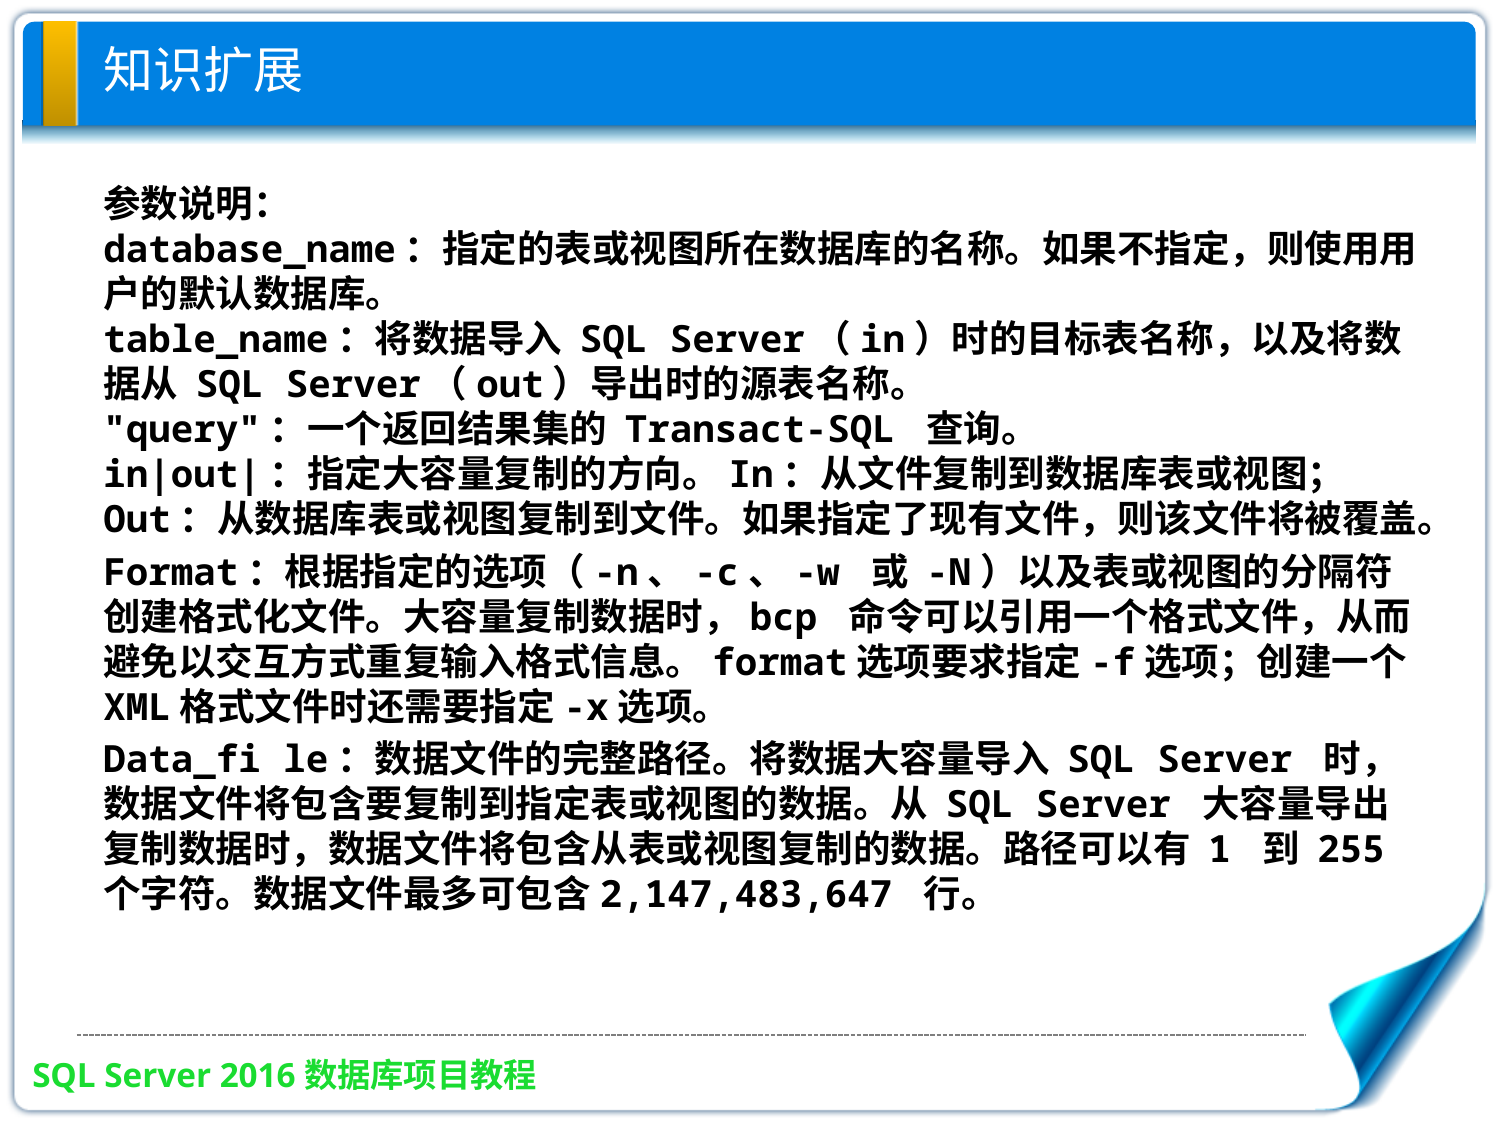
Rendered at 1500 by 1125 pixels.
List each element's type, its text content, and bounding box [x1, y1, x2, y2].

list 参数说明： database_name：指定的表或视图所在数据库的名称。如果不指定，则使用用户的默认数据库。 table_name：将数据导入 SQL Server（in）时的目标表名称，以及将数据从 SQL Server（out）导出时的源表名称。 "query"：一个返回结果集的 Transact-SQL 查询。 in|out|：指定大容量复制的方向。In：从文件复制到数据库表或视图；Out：从数据库表或视图复制到文件。如果指定了现有文件，则该文件将被覆盖。 Format：根据指定的选项（-n、-c、-w 或 -N）以及表或视图的分隔符创建格式化文件。大容量复制数据时，bcp 命令可以引用一个格式文件，从而避免以交互方式重复输入格式信息。format选项要求指定-f选项；创建一个XML格式文件时还需要指定-x选项。 Data_fi le：数据文件的完整路径。将数据大容量导入 SQL Server 时，数据文件将包含要复制到指定表或视图的数据。从 SQL Server 大容量导出复制数据时，数据文件将包含从表或视图复制的数据。路径可以有 1 到 255 个字符。数据文件最多可包含2,147,483,647 行。 [88, 172, 1439, 911]
picture [0, 0, 1500, 1125]
title 知识扩展 [88, 30, 1301, 124]
